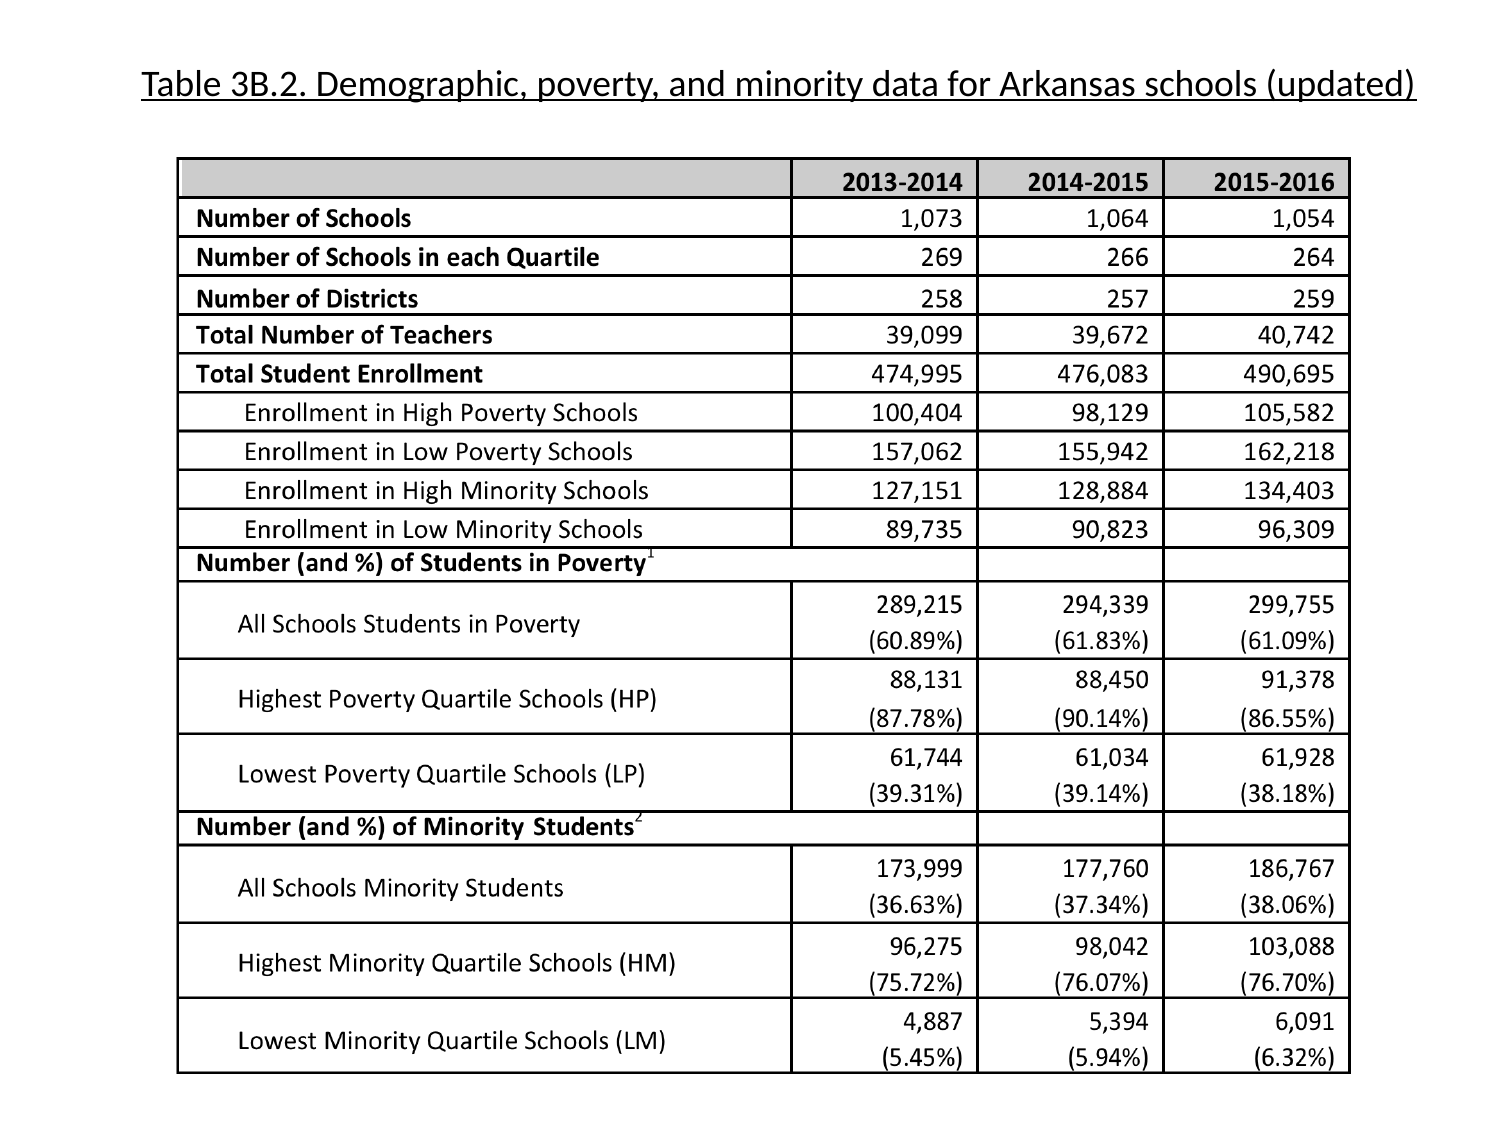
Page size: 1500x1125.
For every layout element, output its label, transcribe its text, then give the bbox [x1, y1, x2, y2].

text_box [114, 157, 1417, 1110]
text_box Table 3B.2. Demographic, poverty, and minority data for Arkansas schools (updated) [126, 51, 1432, 157]
